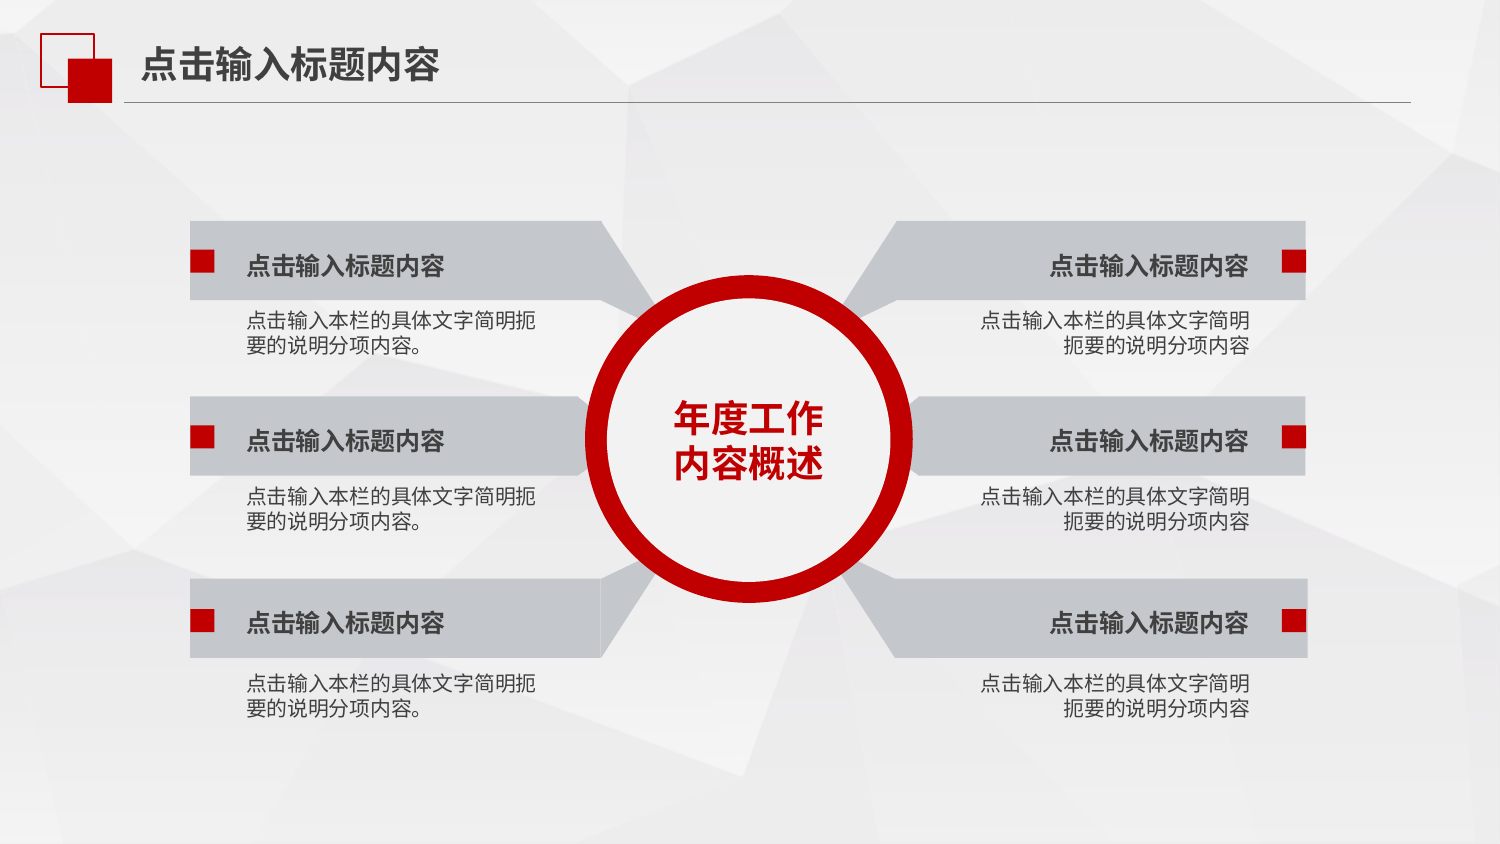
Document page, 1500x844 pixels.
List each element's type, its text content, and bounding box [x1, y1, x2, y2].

picture [0, 0, 1500, 844]
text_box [189, 552, 665, 659]
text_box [831, 552, 1308, 659]
text_box 点击输入本栏的具体文字简明扼要的说明分项内容 [974, 335, 1251, 343]
text_box 点击输入本栏的具体文字简明扼要的说明分项内容。 [246, 498, 538, 519]
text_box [918, 396, 1306, 476]
text_box 点击输入标题内容 [140, 32, 491, 95]
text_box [189, 396, 579, 476]
text_box 点击输入本栏的具体文字简明扼要的说明分项内容 [974, 498, 1251, 519]
text_box 点击输入本栏的具体文字简明扼要的说明分项内容。 [246, 684, 538, 706]
text_box 点击输入本栏的具体文字简明扼要的说明分项内容。 [246, 335, 538, 343]
text_box 点击输入本栏的具体文字简明扼要的说明分项内容 [974, 685, 1251, 706]
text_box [584, 274, 914, 604]
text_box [832, 220, 1306, 328]
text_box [189, 220, 665, 328]
